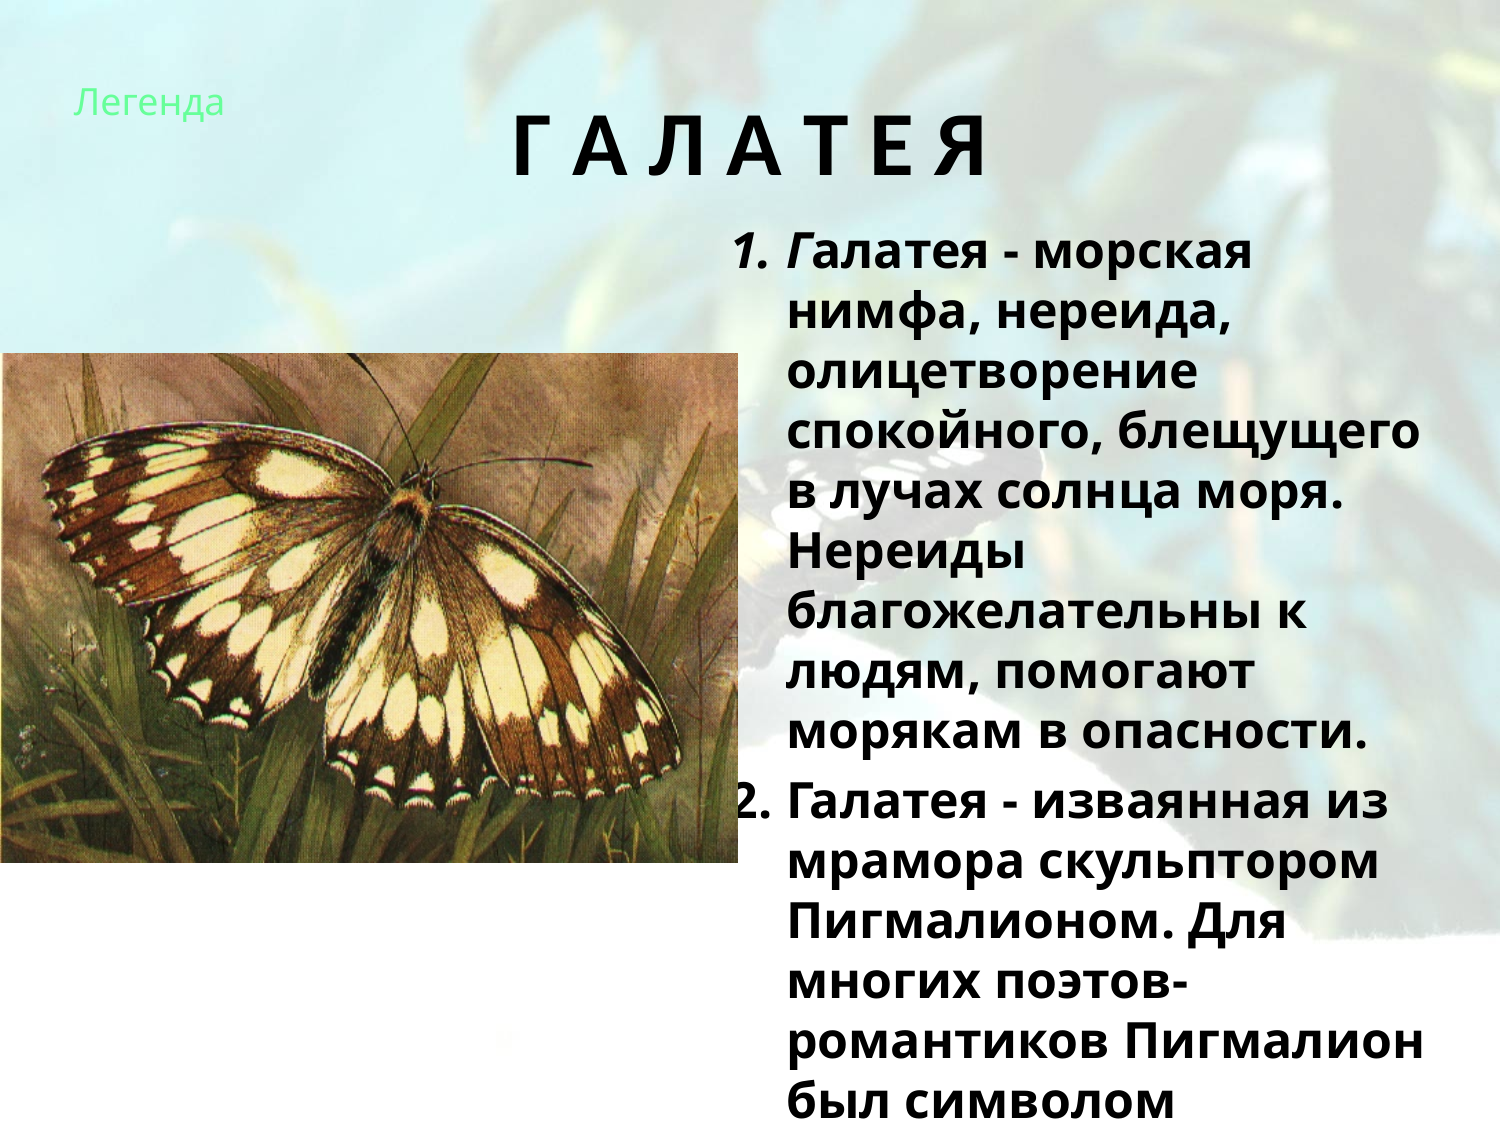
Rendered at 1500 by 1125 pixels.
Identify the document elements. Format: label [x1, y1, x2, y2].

list [0, 353, 738, 863]
picture [0, 0, 1500, 1125]
